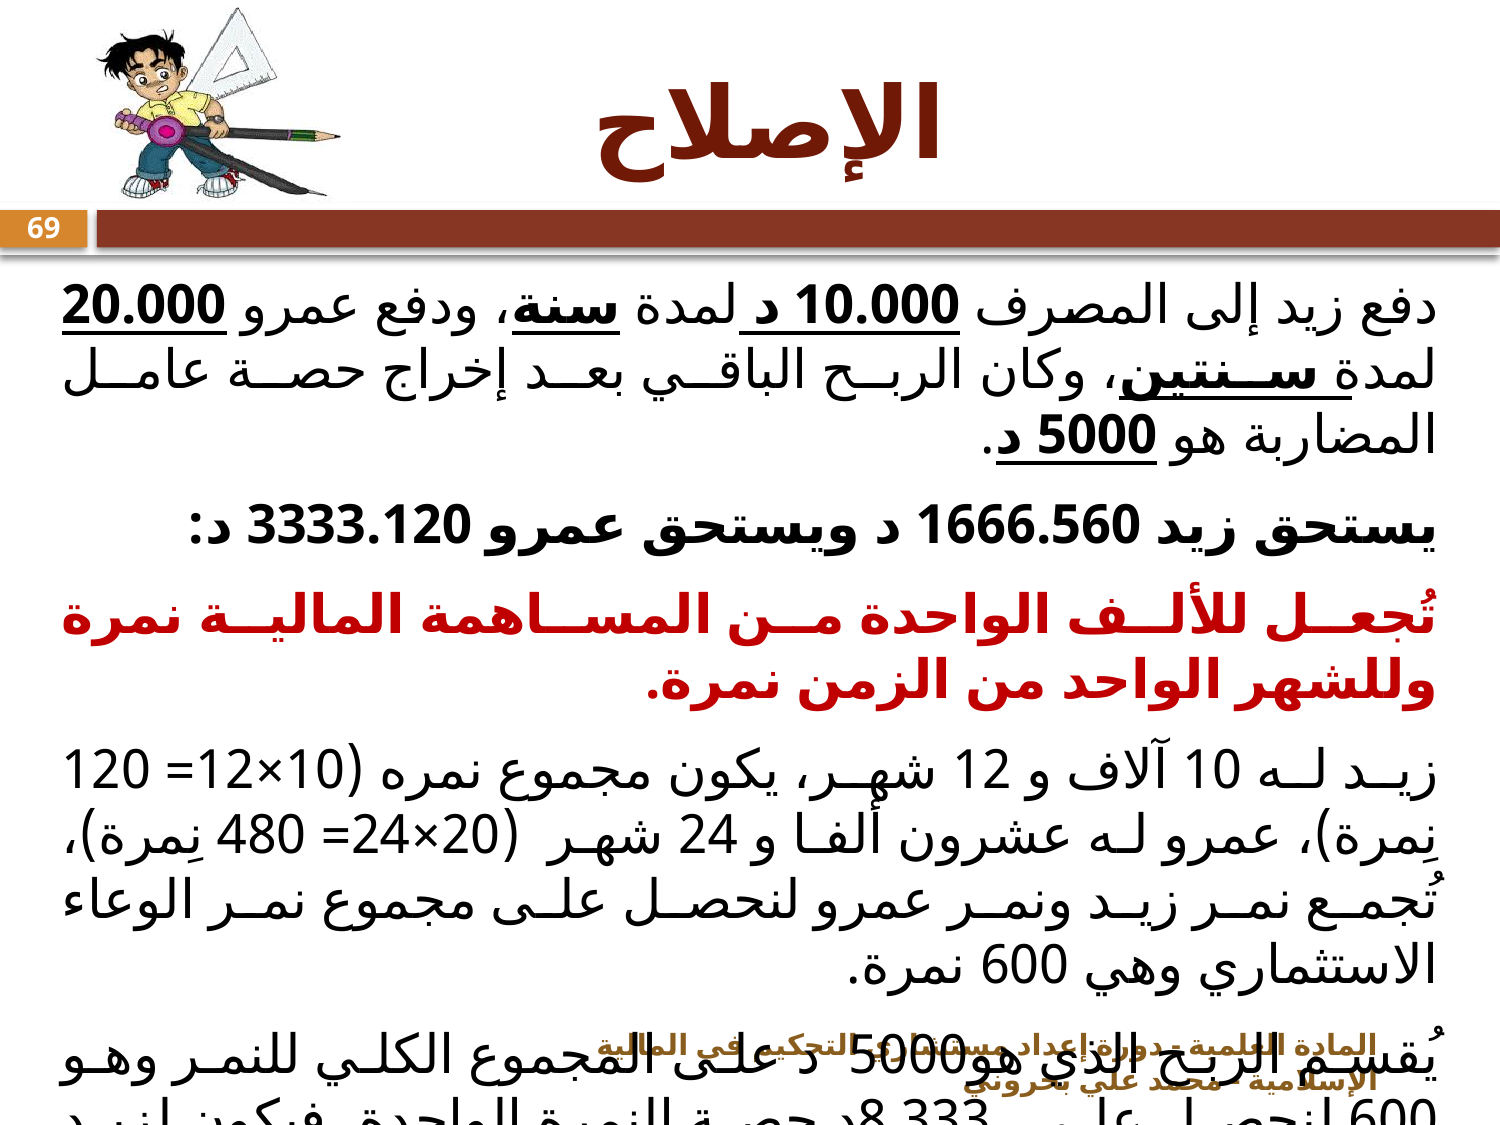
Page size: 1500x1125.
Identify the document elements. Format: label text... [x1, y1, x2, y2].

slide_number 69 [0, 208, 88, 249]
footer المادة العلمية - دورة إعداد مستشاري التحكيم في المالية الإسلامية - محمد علي بحروني [503, 1031, 1394, 1092]
title الإصلاح [357, 37, 1438, 200]
picture [93, 0, 352, 202]
list دفع زيد إلى المصرف 10.000 د لمدة سنة، ودفع عمرو 20.000 لمدة سنتين، وكان الربح الباقي بعد إخراج حصة عامل المضاربة هو 5000 د. يستحق زيد 1666.560 د ويستحق عمرو 3333.120 د: تُجعل للألف الواحدة من المساهمة المالية نمرة وللشهر الواحد من الزمن نمرة. زيد له 10 آلاف و 12 شهر، يكون مجموع نمره (10×12= 120 نِمرة)، عمرو له عشرون ألفا و 24 شهر (20×24= 480 نِمرة)، تُجمع نمر زيد ونمر عمرو لنحصل على مجموع نمر الوعاء الاستثماري وهي 600 نمرة. يُقسم الربح الذي هو5000 د على المجموع الكلي للنمر وهو 600 لنحصل على 8.333د حصة النمرة الواحدة، فيكون لزيد صاحب الـ 120 نمرة: 999.96 د، ولعمرو صاحب 480نمرة مبلغ 3.999.84 د. [46, 262, 1454, 1020]
